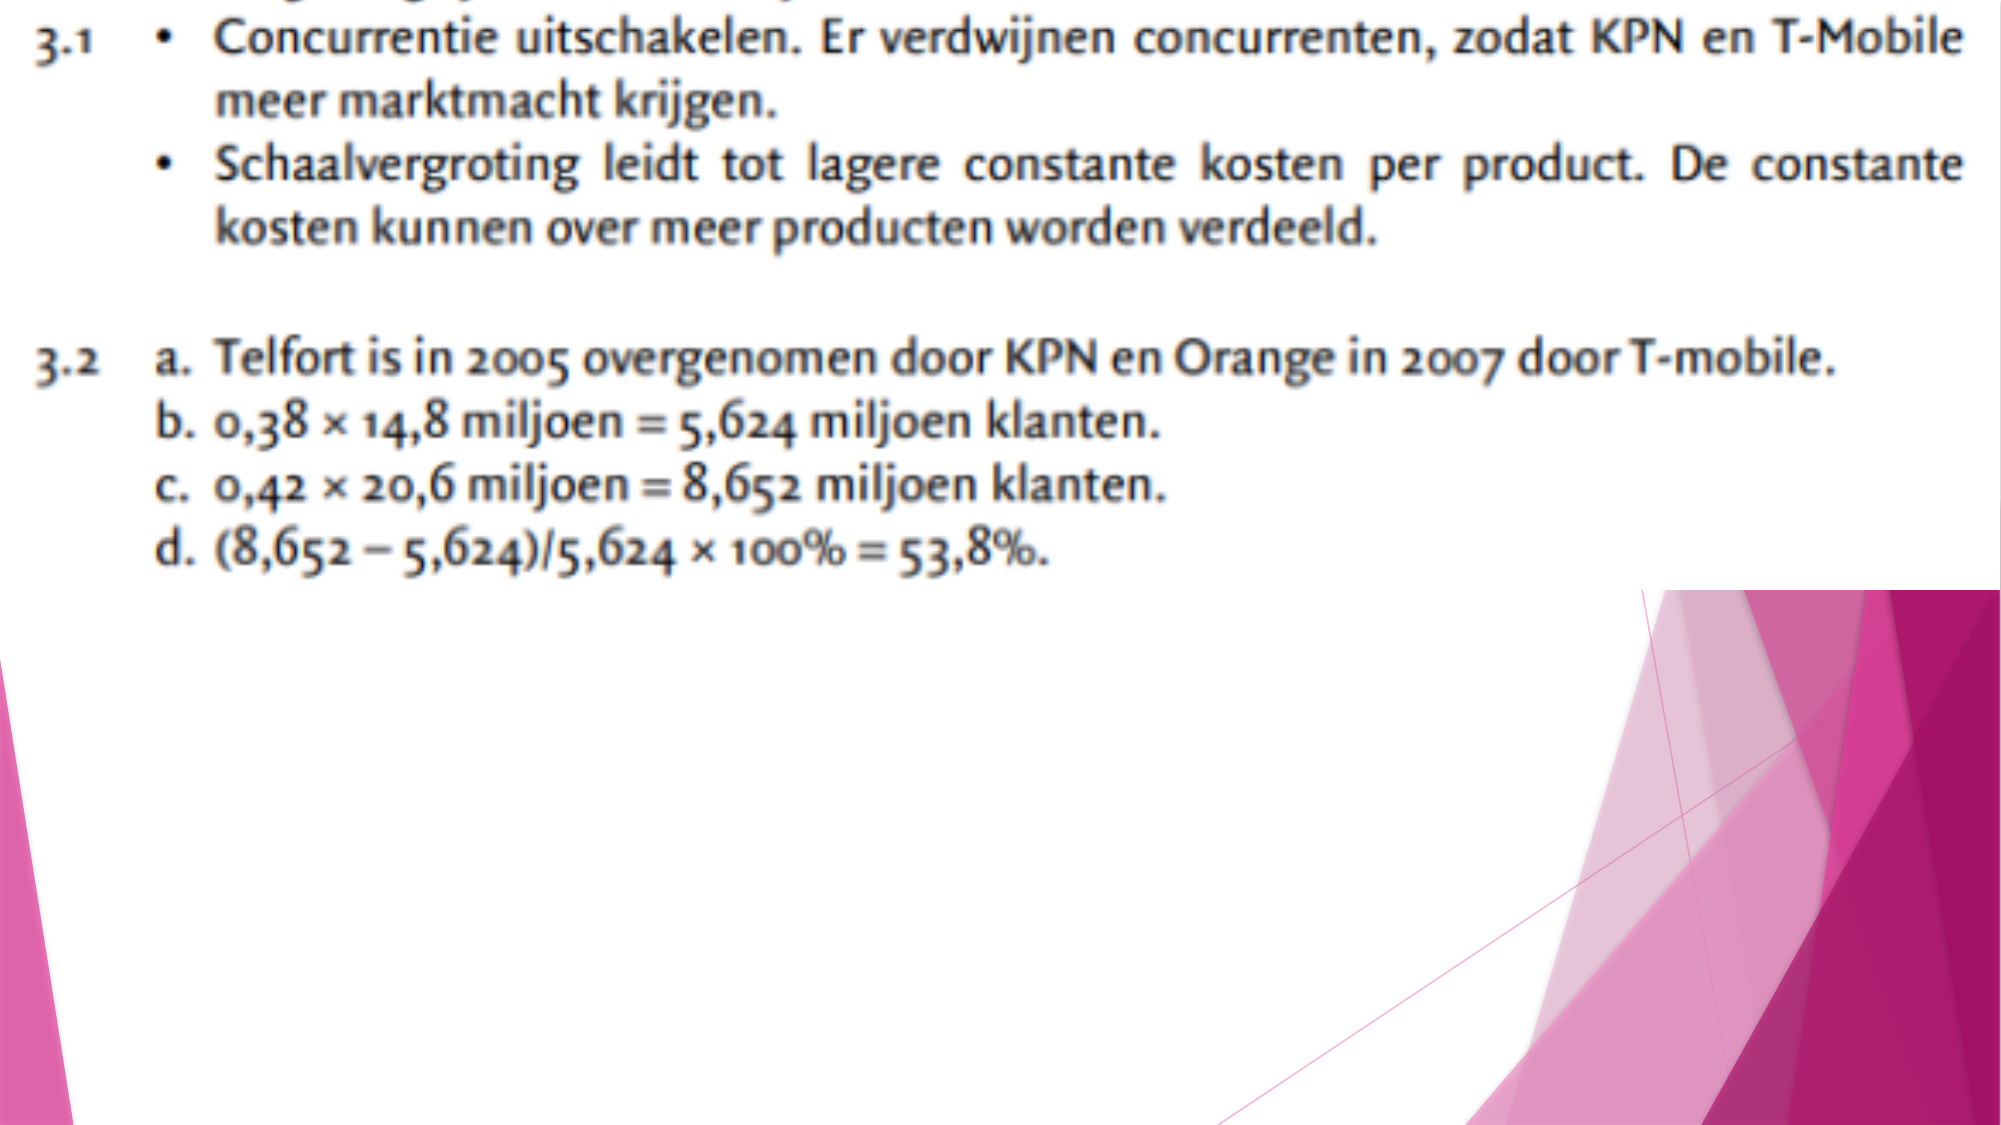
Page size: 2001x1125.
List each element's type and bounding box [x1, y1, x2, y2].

picture [0, 0, 2000, 591]
